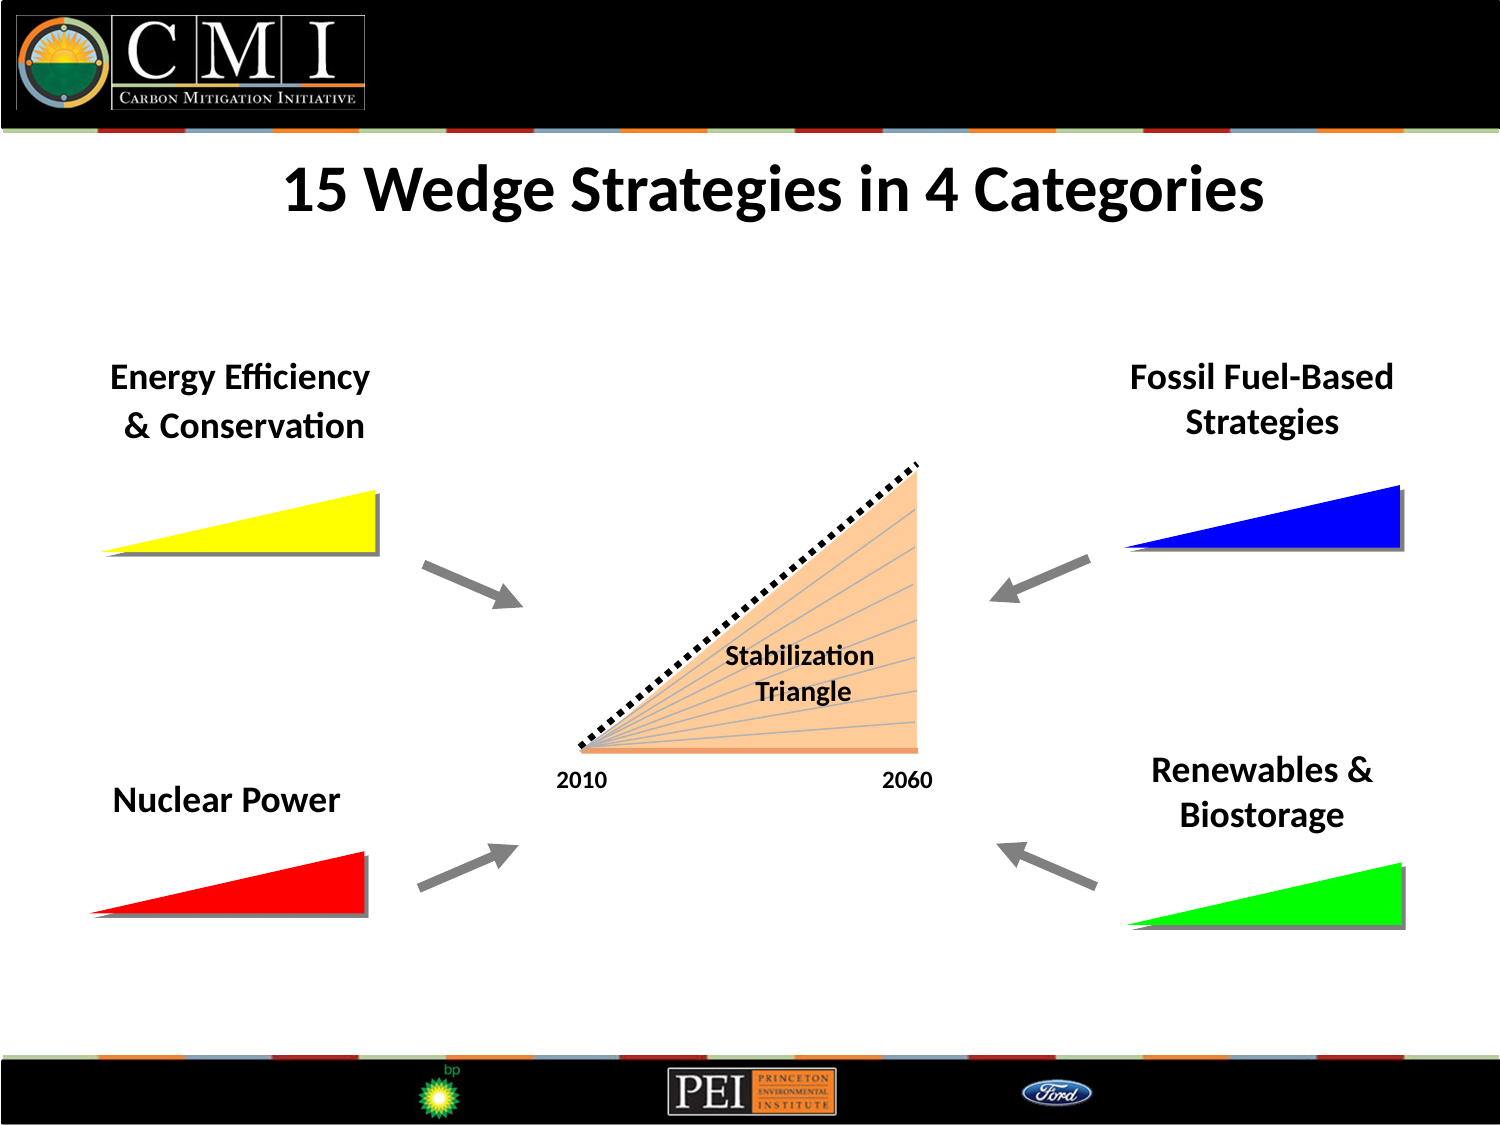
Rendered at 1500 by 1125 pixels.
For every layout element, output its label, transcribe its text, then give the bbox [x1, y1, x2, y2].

text_box [537, 162, 965, 386]
text_box Triangle [748, 672, 853, 707]
picture [0, 0, 1500, 1125]
text_box [1254, 199, 1259, 218]
text_box [581, 747, 919, 754]
text_box [989, 558, 1090, 603]
text_box [99, 489, 376, 553]
text_box [1126, 862, 1402, 925]
text_box 2010 [556, 763, 608, 794]
text_box Energy Efficiency & Conservation [110, 352, 380, 448]
text_box [62, 737, 455, 930]
text_box [1124, 485, 1400, 548]
text_box Renewables & Biostorage [1100, 737, 1425, 843]
text_box Stabilization [725, 636, 876, 672]
text_box Fossil Fuel-Based Strategies [1100, 345, 1425, 450]
text_box [592, 469, 918, 747]
text_box [418, 844, 519, 889]
text_box [996, 842, 1097, 887]
text_box 2060 [881, 763, 933, 794]
text_box 15 Wedge Strategies in 4 Categories [266, 137, 1367, 233]
text_box [423, 564, 524, 609]
